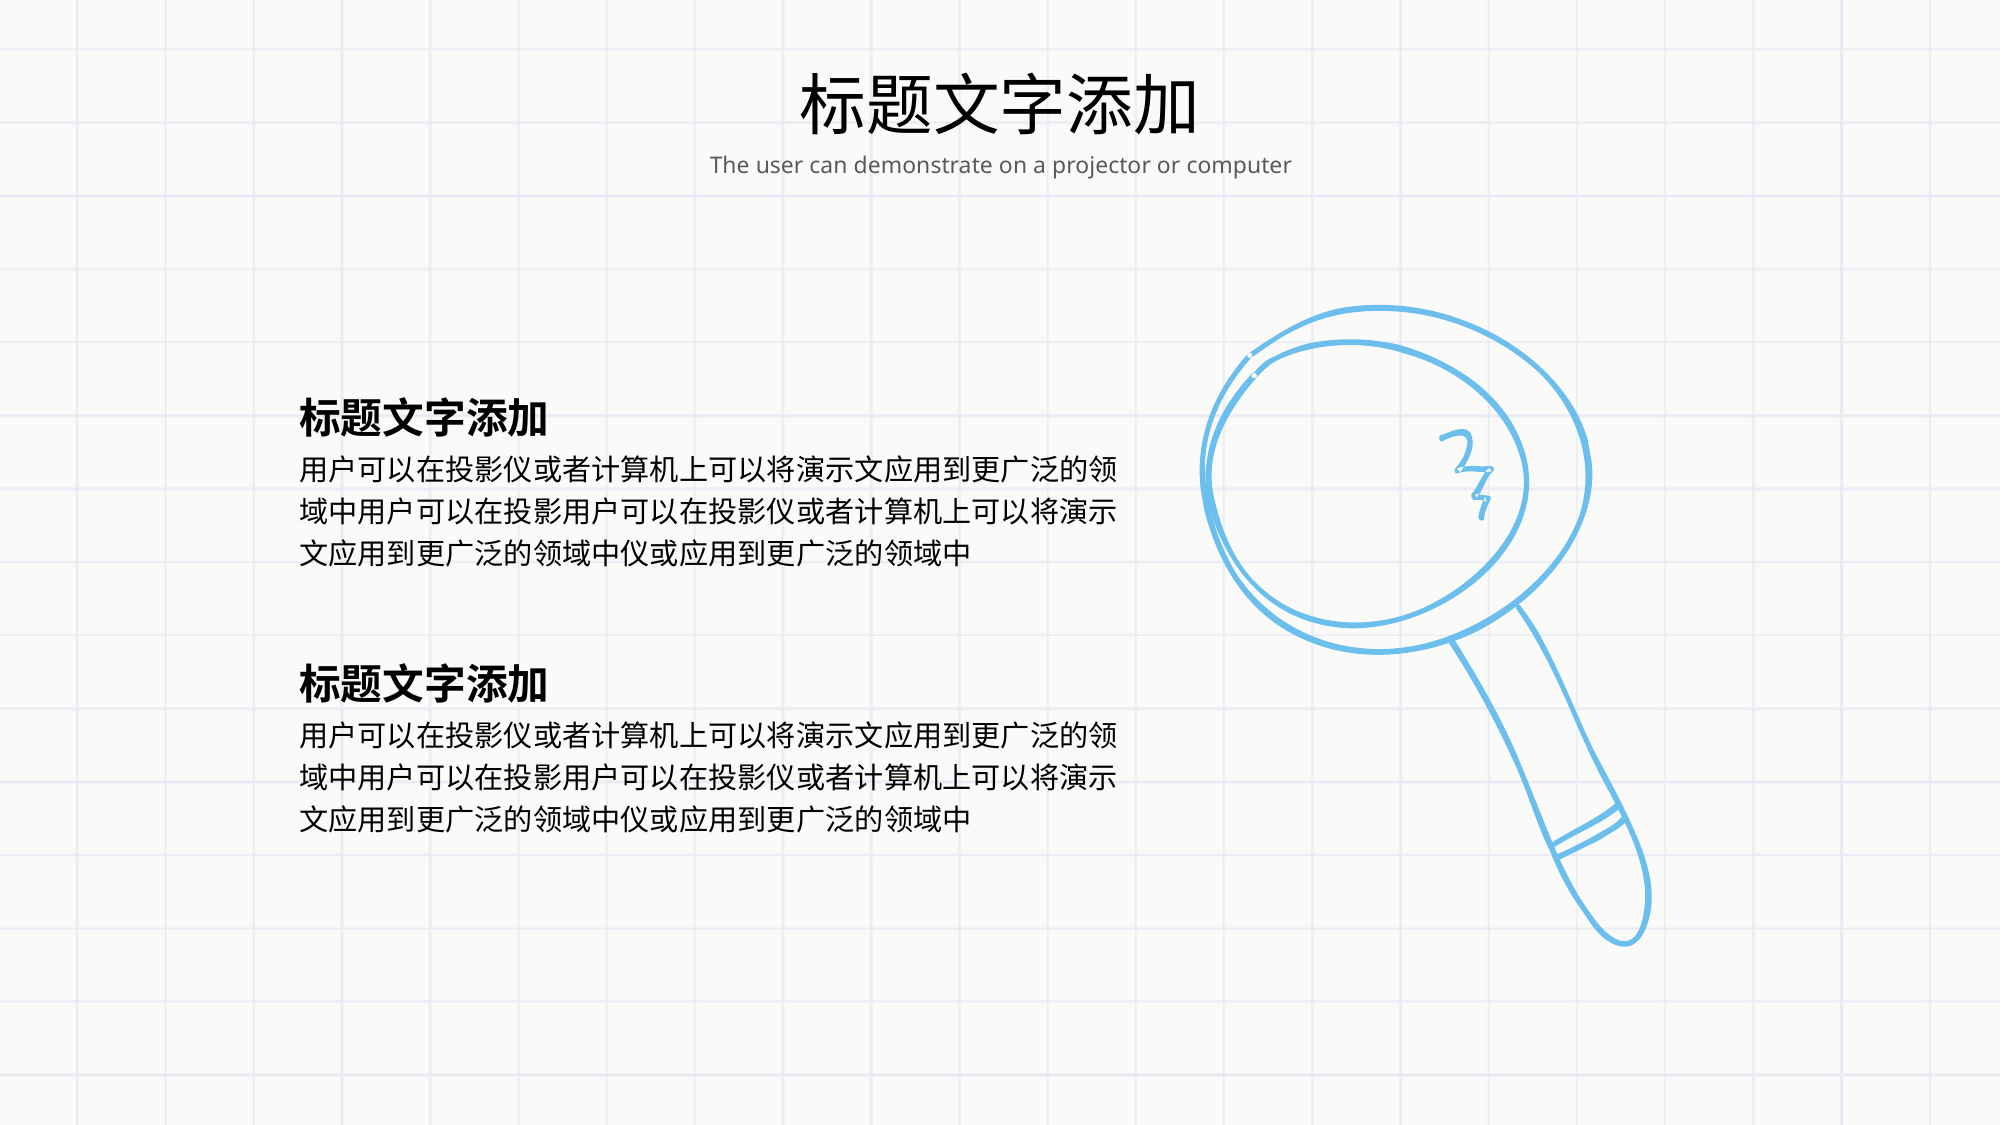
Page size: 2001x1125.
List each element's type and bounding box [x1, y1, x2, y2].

text_box [284, 374, 1153, 580]
text_box [284, 640, 1153, 846]
picture [1228, 297, 1619, 977]
text_box [582, 55, 1421, 186]
